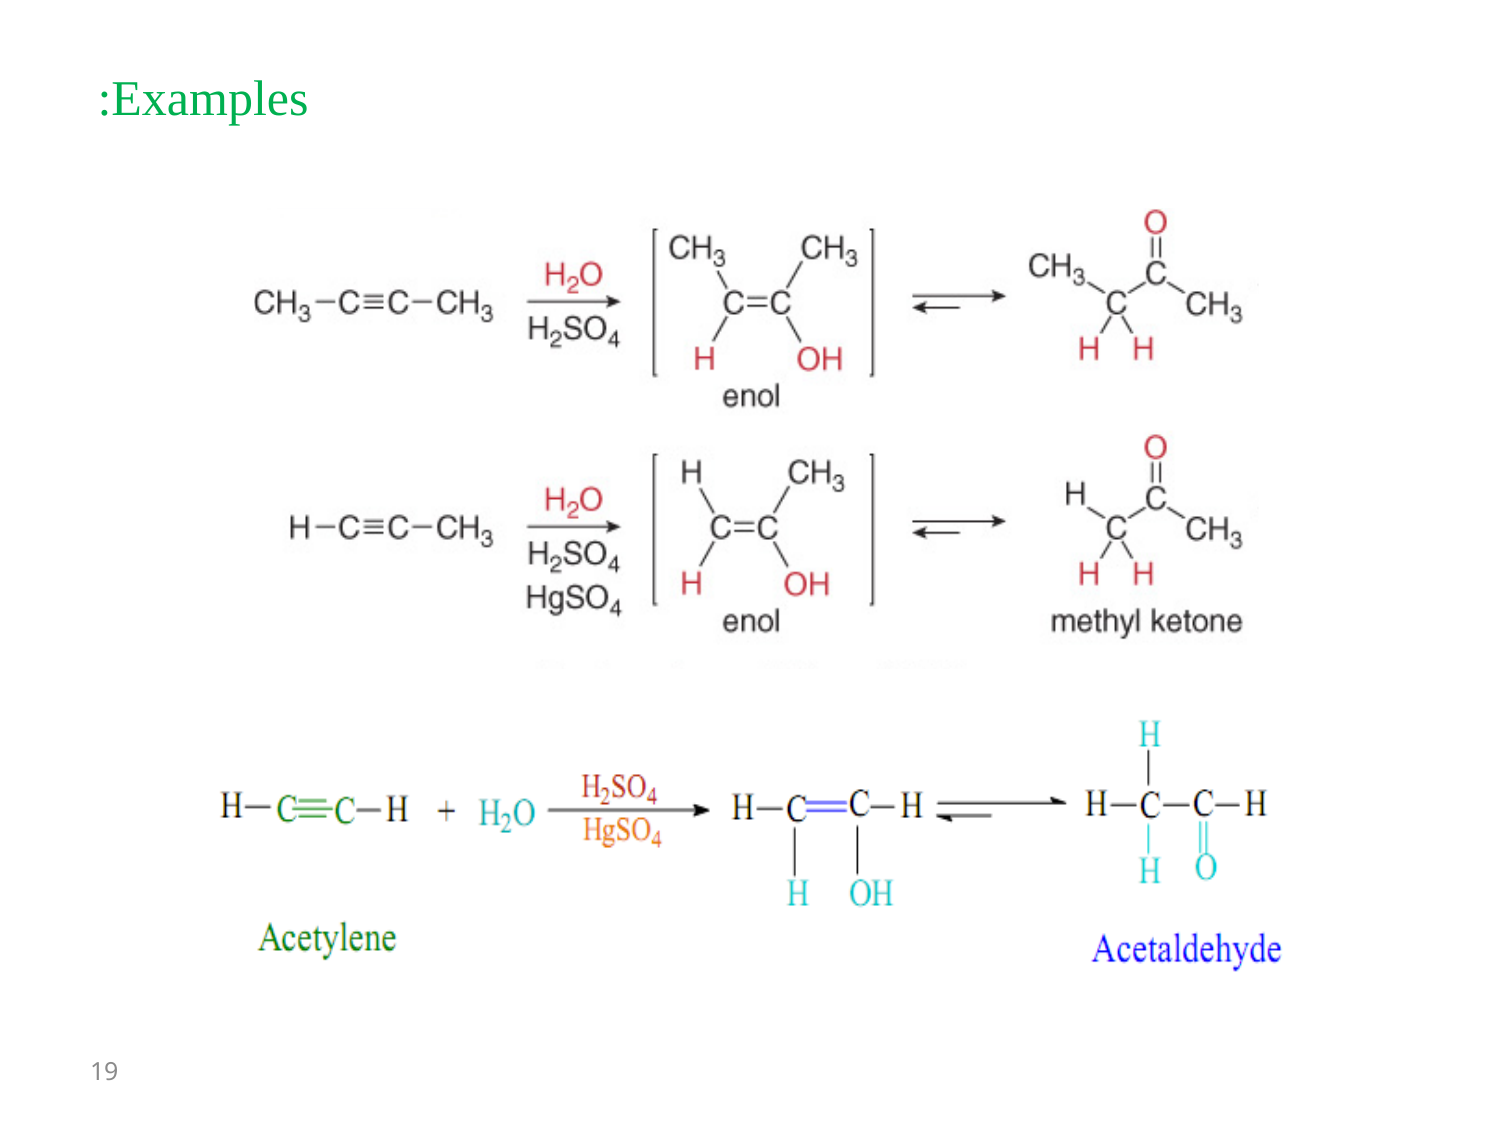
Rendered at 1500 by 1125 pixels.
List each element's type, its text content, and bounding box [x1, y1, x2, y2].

text_box Examples: [82, 58, 324, 133]
slide_number 19 [75, 1042, 425, 1103]
picture [211, 715, 1302, 1007]
picture [254, 207, 1259, 670]
